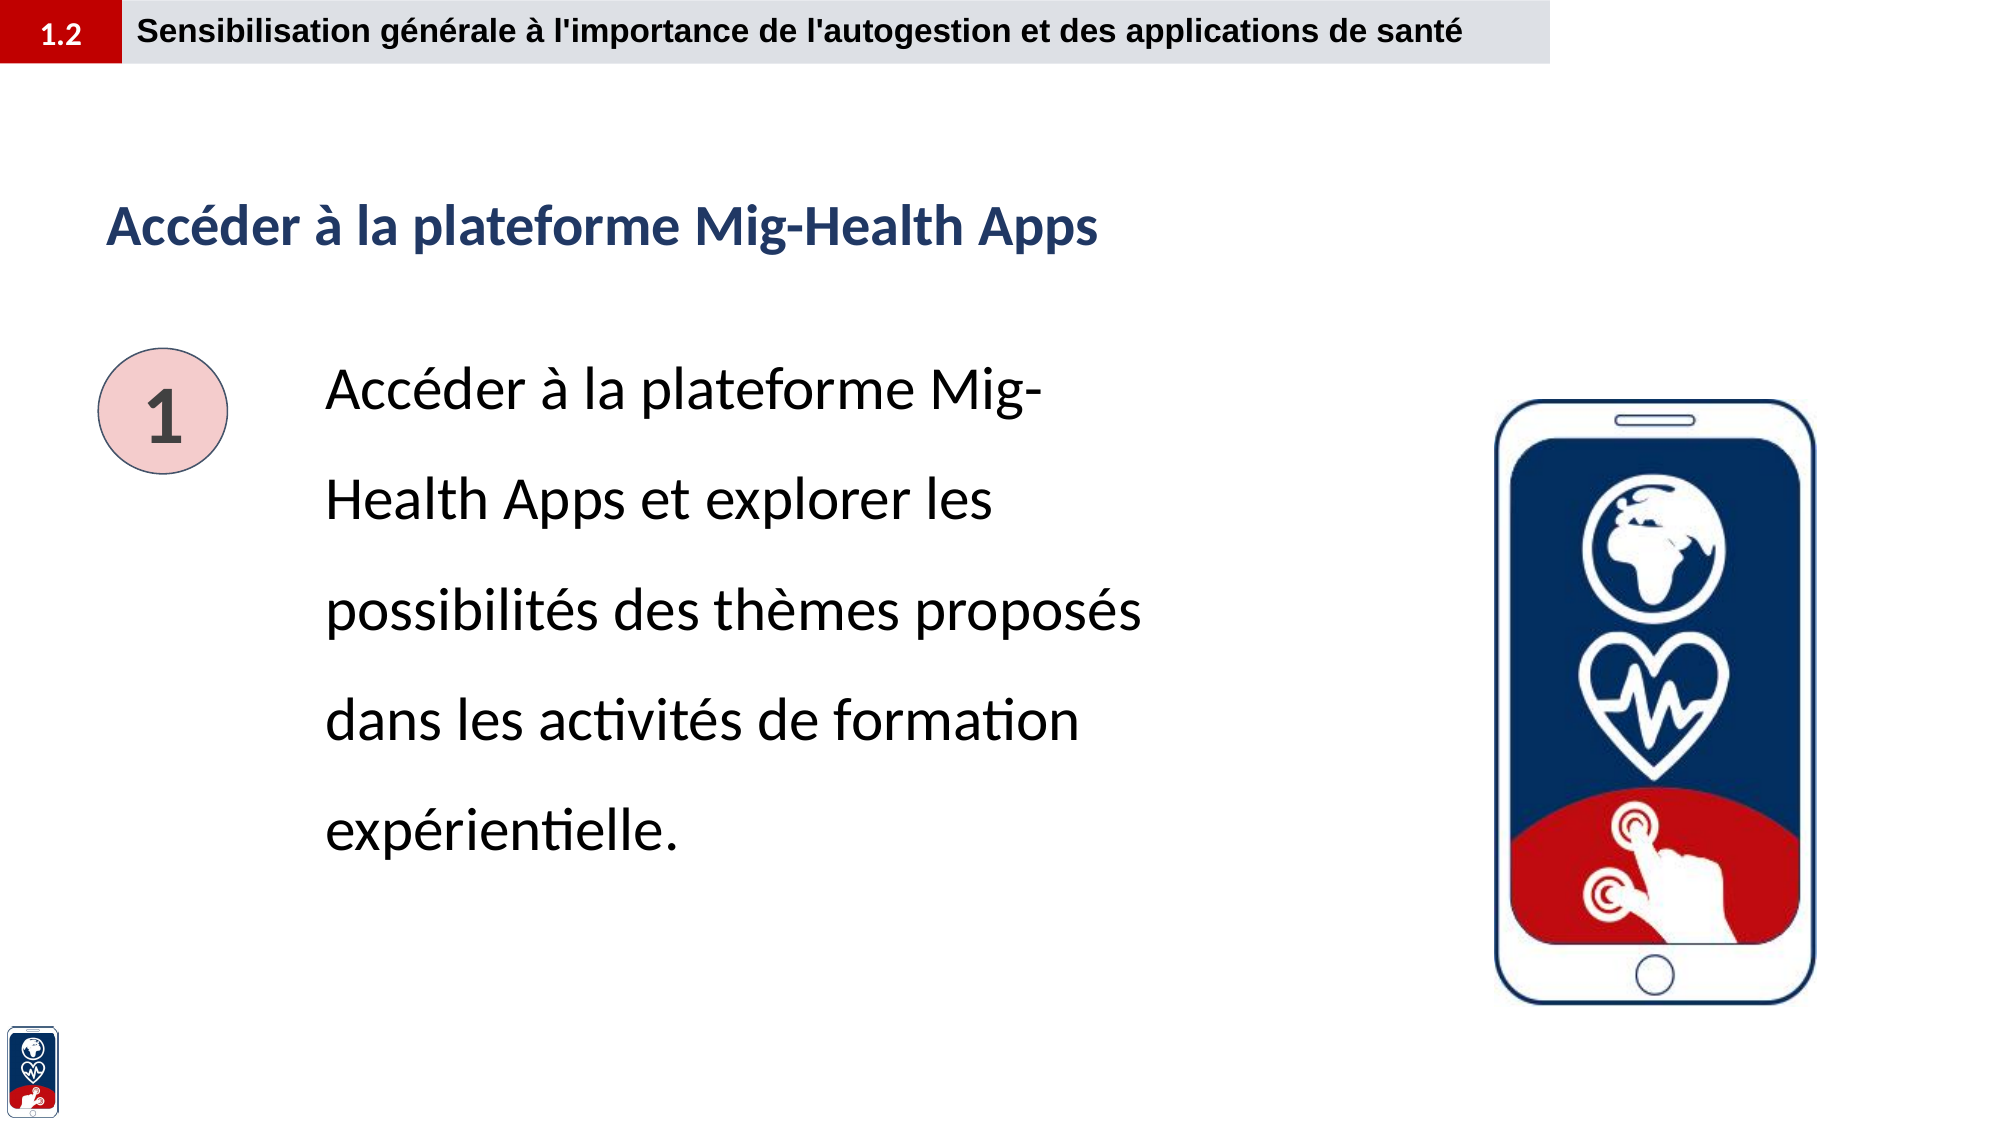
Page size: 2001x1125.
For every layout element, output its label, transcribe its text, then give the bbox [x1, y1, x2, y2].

text_box [98, 358, 127, 464]
picture [7, 1026, 59, 1118]
text_box 1.2 [0, 0, 122, 64]
text_box 1 [127, 345, 235, 476]
picture [1494, 399, 1817, 1008]
title Accéder à la plateforme Mig-Health Apps [91, 177, 1906, 277]
text_box Sensibilisation générale à l'importance de l'autogestion et des applications de santé [122, 0, 1550, 64]
list Accéder à la plateforme Mig-Health Apps et explorer les possibilités des thèmes proposés dans les activités de formation expérientielle. [235, 304, 1196, 912]
